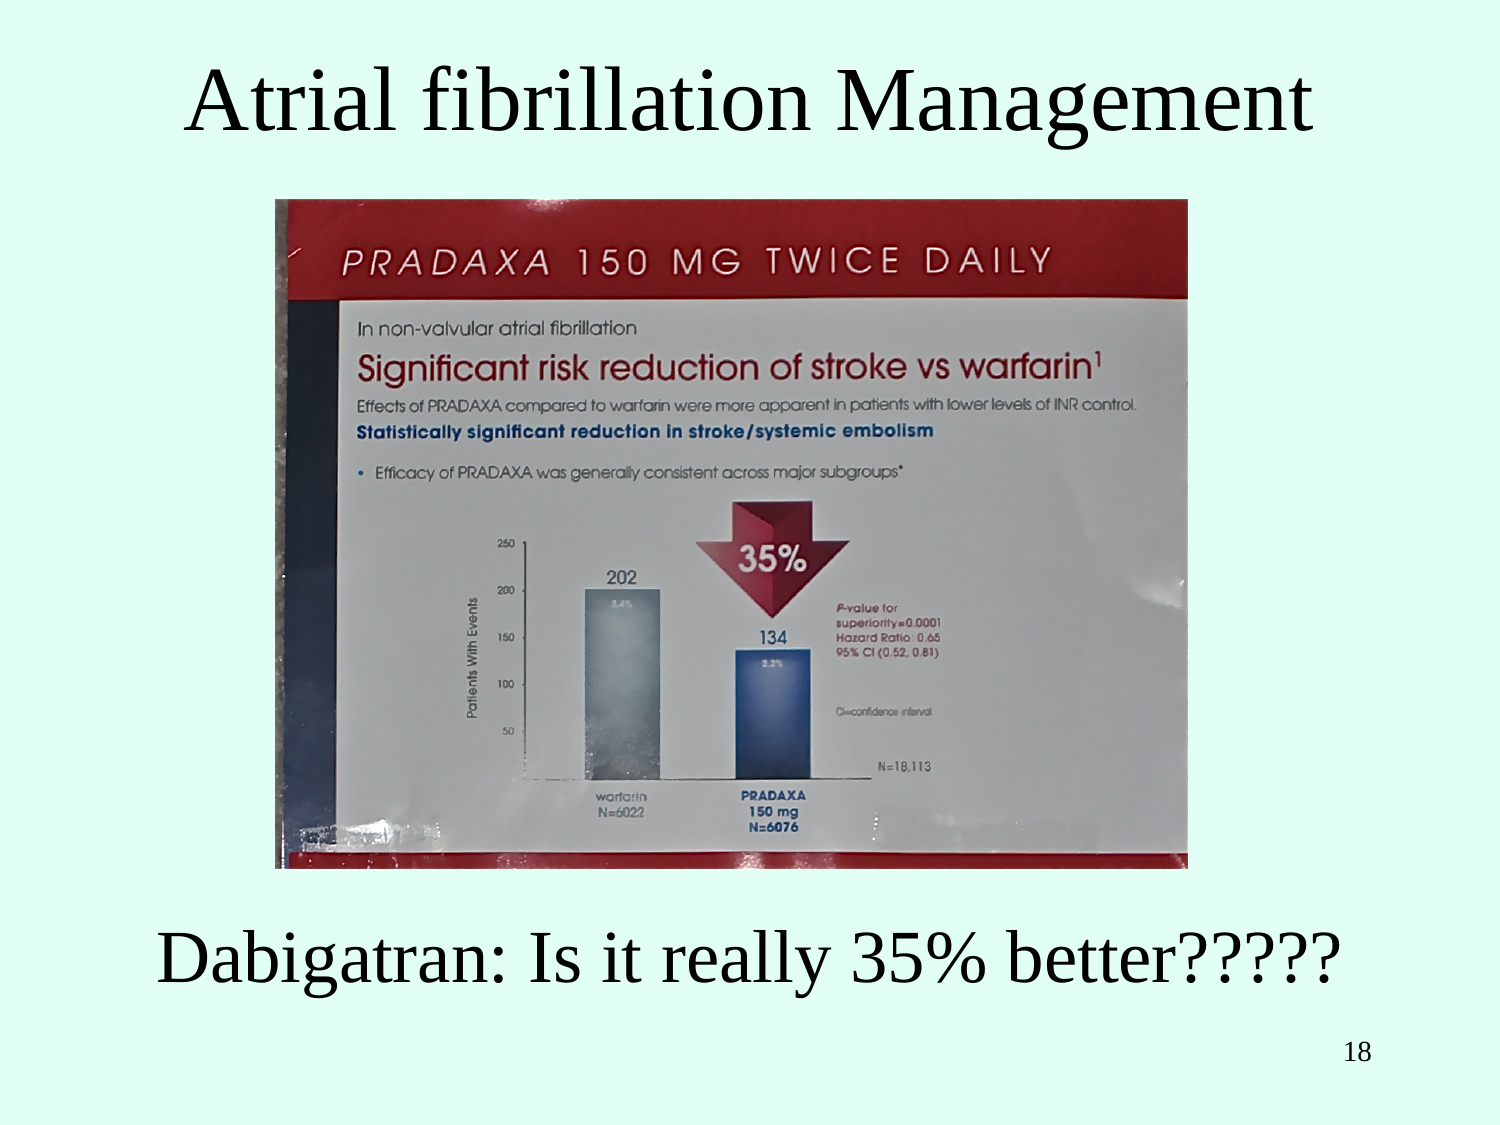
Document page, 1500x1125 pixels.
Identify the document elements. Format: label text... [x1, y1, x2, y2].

slide_number 18 [1074, 1050, 1388, 1100]
picture [274, 199, 1188, 870]
title Atrial fibrillation Management [112, 0, 1388, 188]
list Dabigatran: Is it really 35% better????? [87, 900, 1413, 1050]
